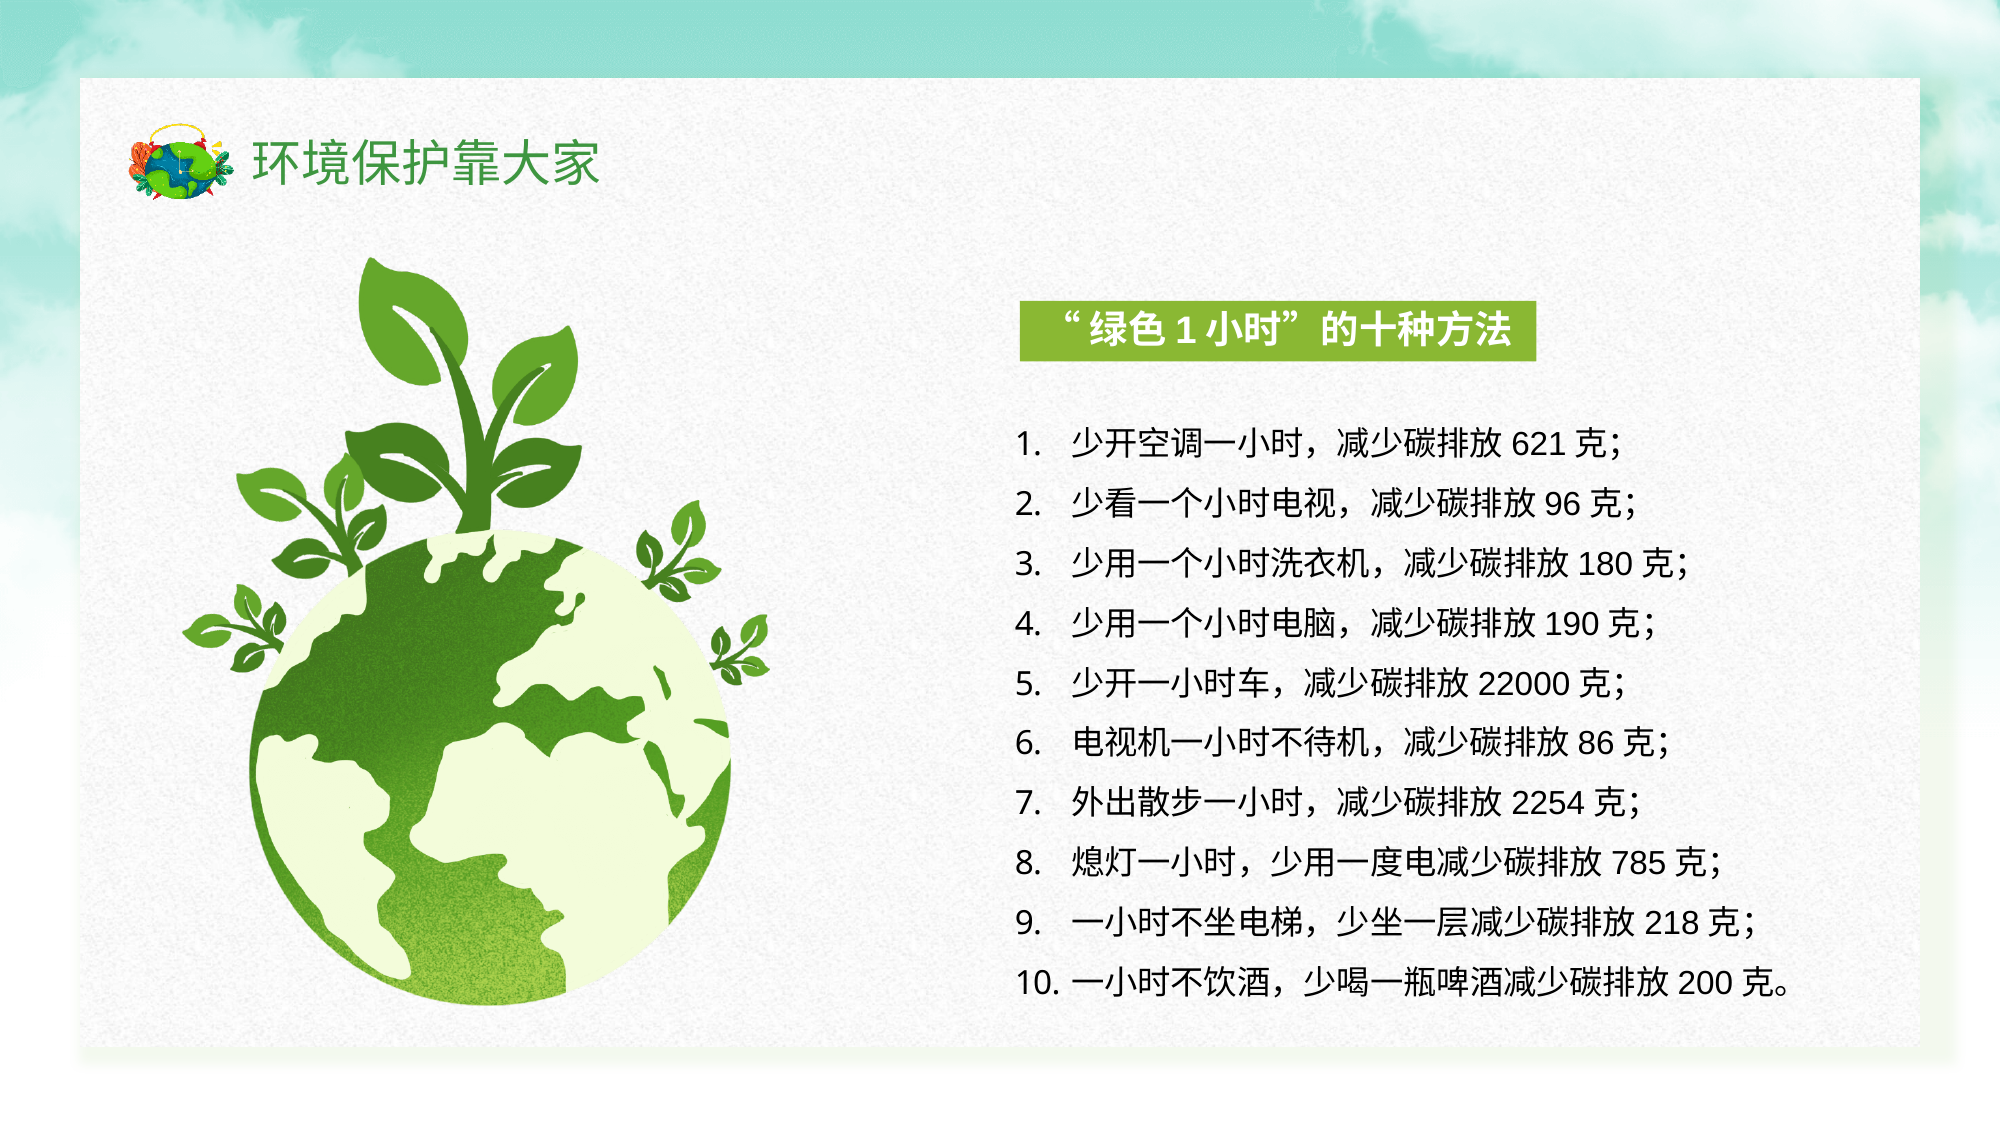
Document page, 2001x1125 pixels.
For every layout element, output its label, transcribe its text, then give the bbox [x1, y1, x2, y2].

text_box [123, 104, 857, 218]
text_box “绿色1小时”的十种方法 [1019, 300, 1537, 362]
picture [0, 0, 2000, 1125]
text_box 少开空调一小时，减少碳排放621克； 少看一个小时电视，减少碳排放96克； 少用一个小时洗衣机，减少碳排放180克； 少用一个小时电脑，减少碳排放190克； 少开一小时车，减少碳排放22000克； 电视机一小时不待机，减少碳排放86克； 外出散步一小时，减少碳排放2254克； 熄灯一小时，少用一度电减少碳排放785克； 一小时不坐电梯，少坐一层减少碳排放218克； 一小时不饮酒，少喝一瓶啤酒减少碳排放200克。 [999, 394, 1833, 1009]
